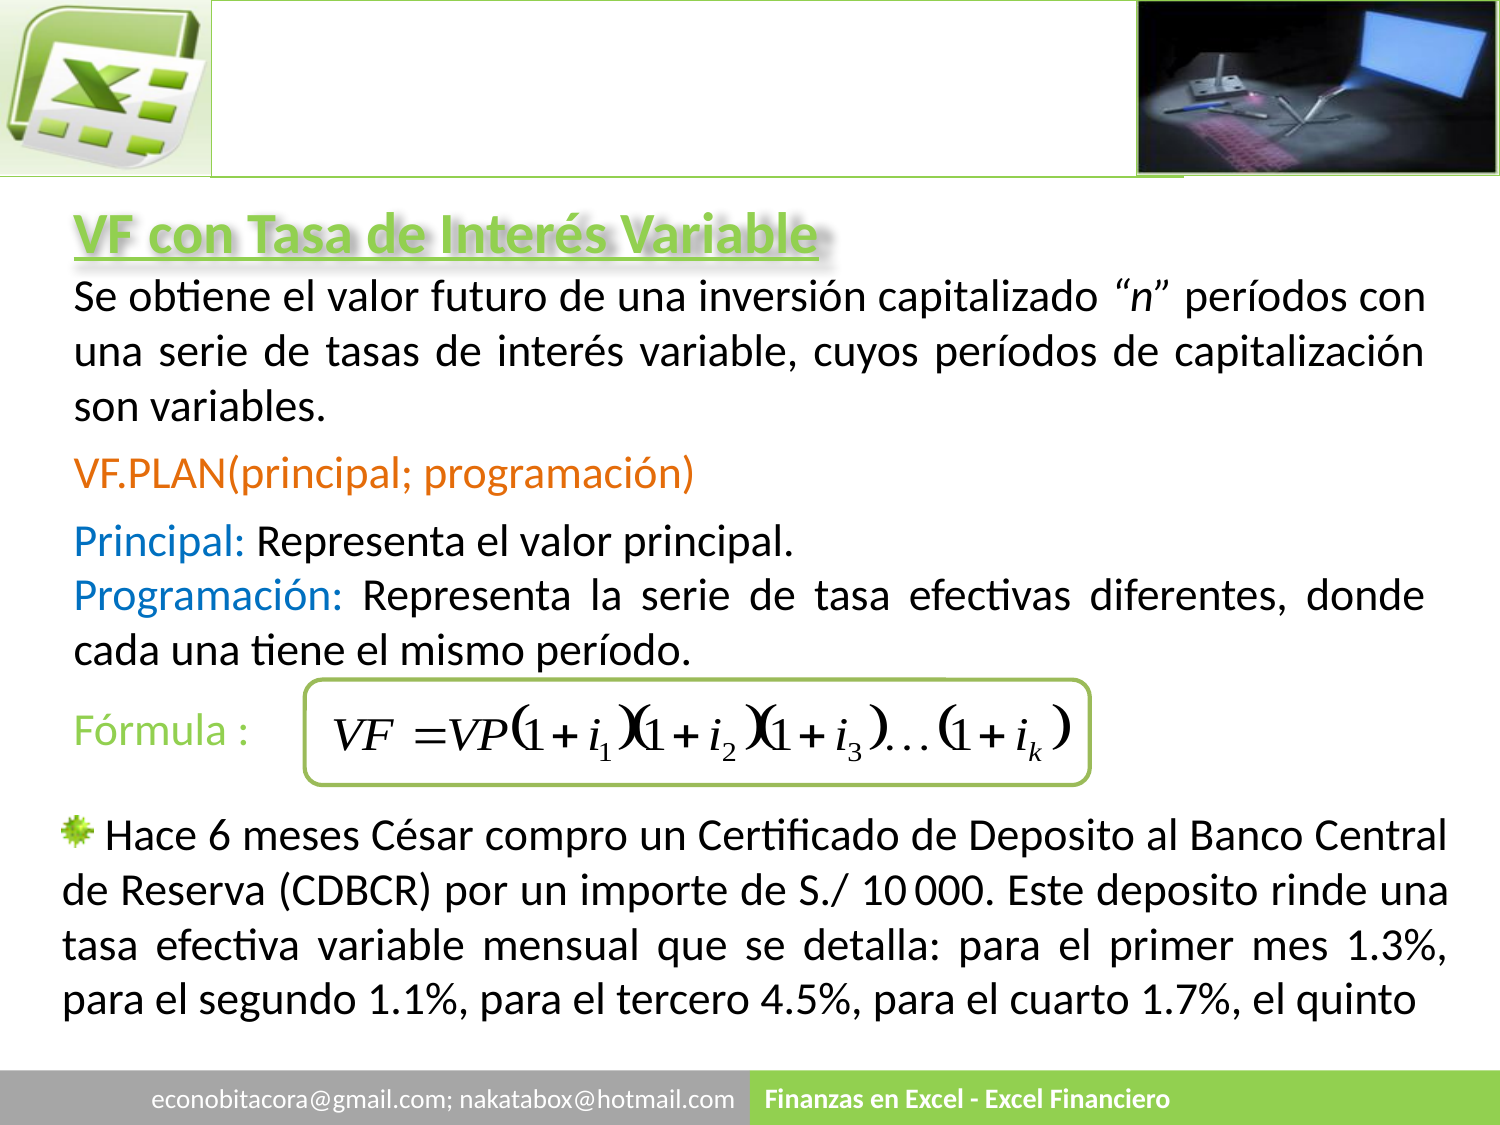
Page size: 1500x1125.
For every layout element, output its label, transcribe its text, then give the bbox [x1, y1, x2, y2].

text_box econobitacora@gmail.com; nakatabox@hotmail.com [0, 1070, 749, 1125]
picture [61, 815, 94, 848]
picture [1136, 0, 1500, 177]
text_box Hace 6 meses César compro un Certificado de Deposito al Banco Central de Reserva (CDBCR) por un importe de S./ 10 000. Este deposito rinde una tasa efectiva variable mensual que se detalla: para el primer mes 1.3%, para el segundo 1.1%, para el tercero 4.5%, para el cuarto 1.7%, el quinto [46, 796, 1465, 1055]
text_box [302, 677, 1092, 788]
text_box Se obtiene el valor futuro de una inversión capitalizado “n” períodos con una serie de tasas de interés variable, cuyos períodos de capitalización son variables. VF.PLAN(principal; programación) Principal: Representa el valor principal. Programación: Representa la serie de tasa efectivas diferentes, donde cada una tiene el mismo período. Fórmula : [58, 257, 1442, 796]
subtitle VF con Tasa de Interés Variable [58, 187, 973, 257]
text_box Finanzas en Excel - Excel Financiero [749, 1070, 1500, 1125]
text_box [327, 702, 1072, 774]
picture [0, 0, 212, 177]
text_box [212, 0, 1134, 178]
